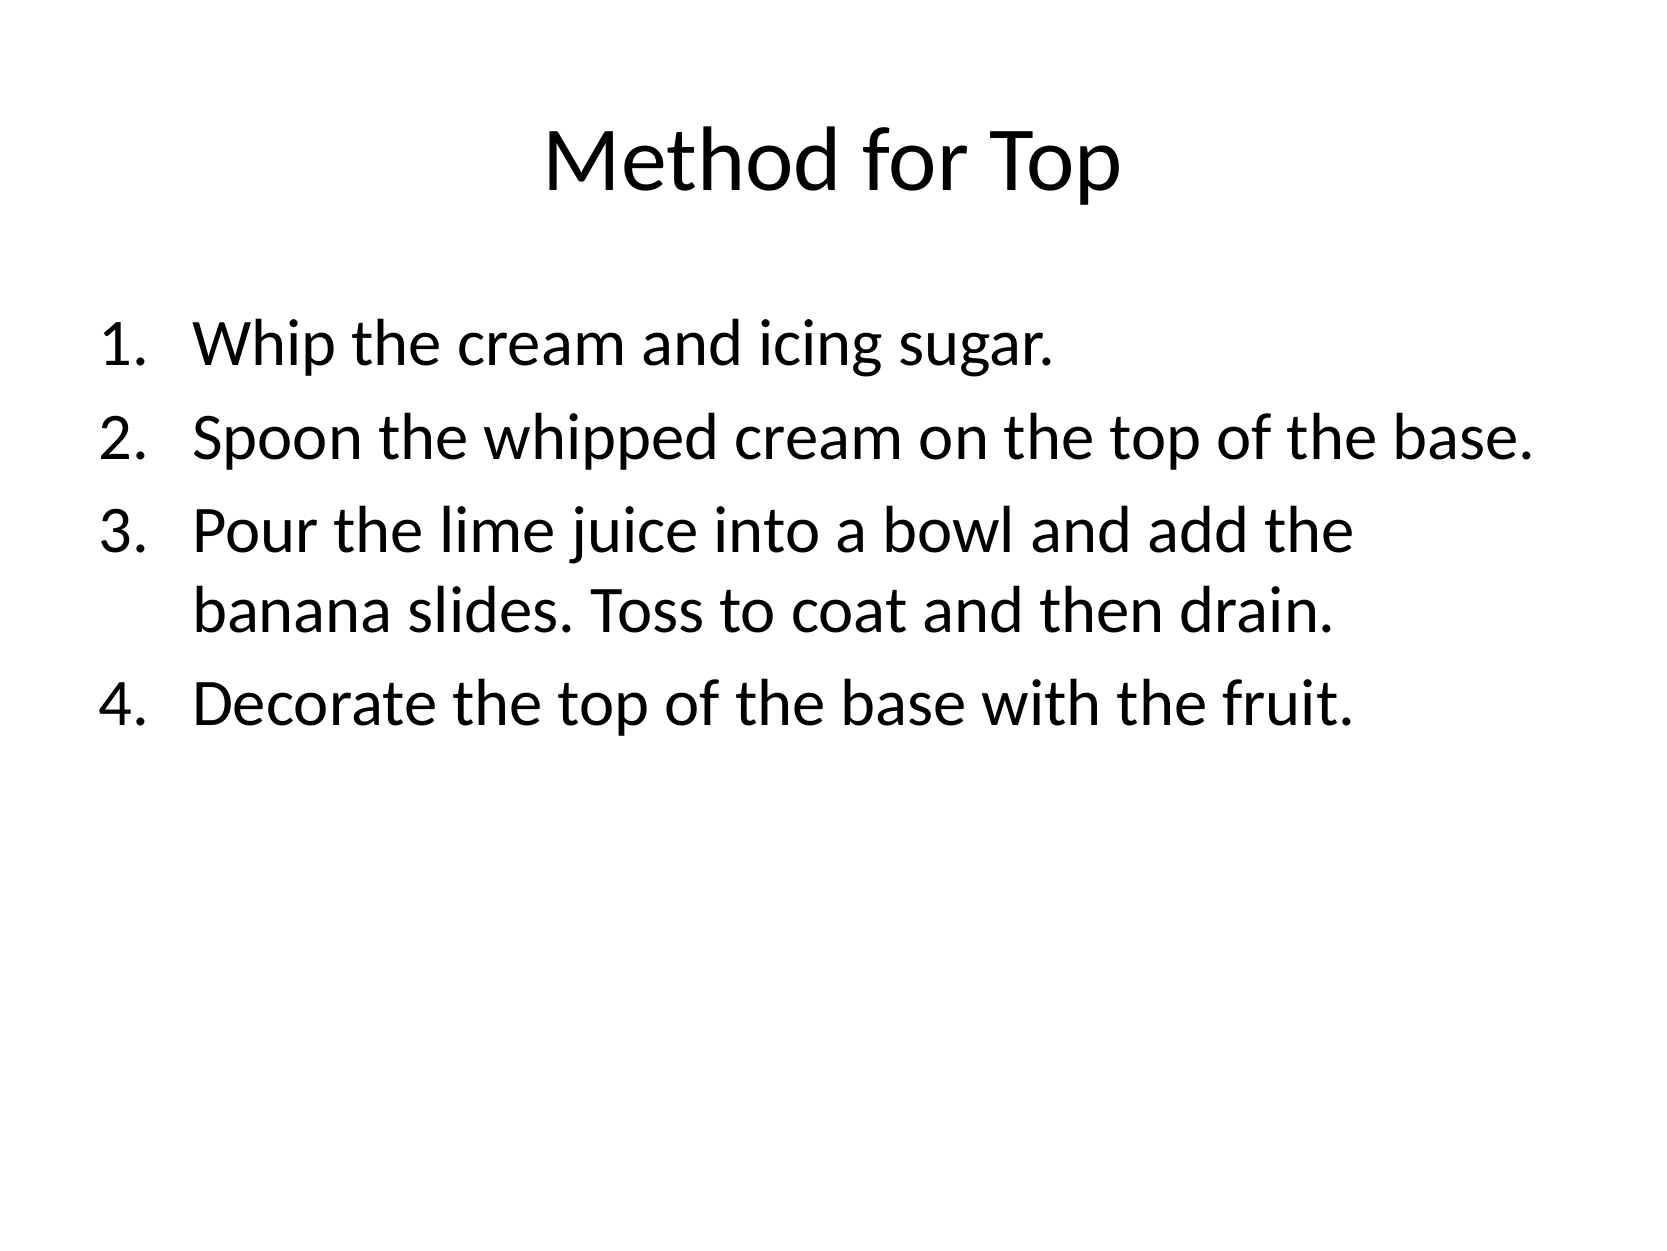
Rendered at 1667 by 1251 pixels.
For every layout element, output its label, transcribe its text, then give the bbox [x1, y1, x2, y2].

title Method for Top [83, 49, 1584, 259]
list Whip the cream and icing sugar. Spoon the whipped cream on the top of the base. Pour the lime juice into a bowl and add the banana slides. Toss to coat and then drain. Decorate the top of the base with the fruit. [83, 291, 1584, 1117]
